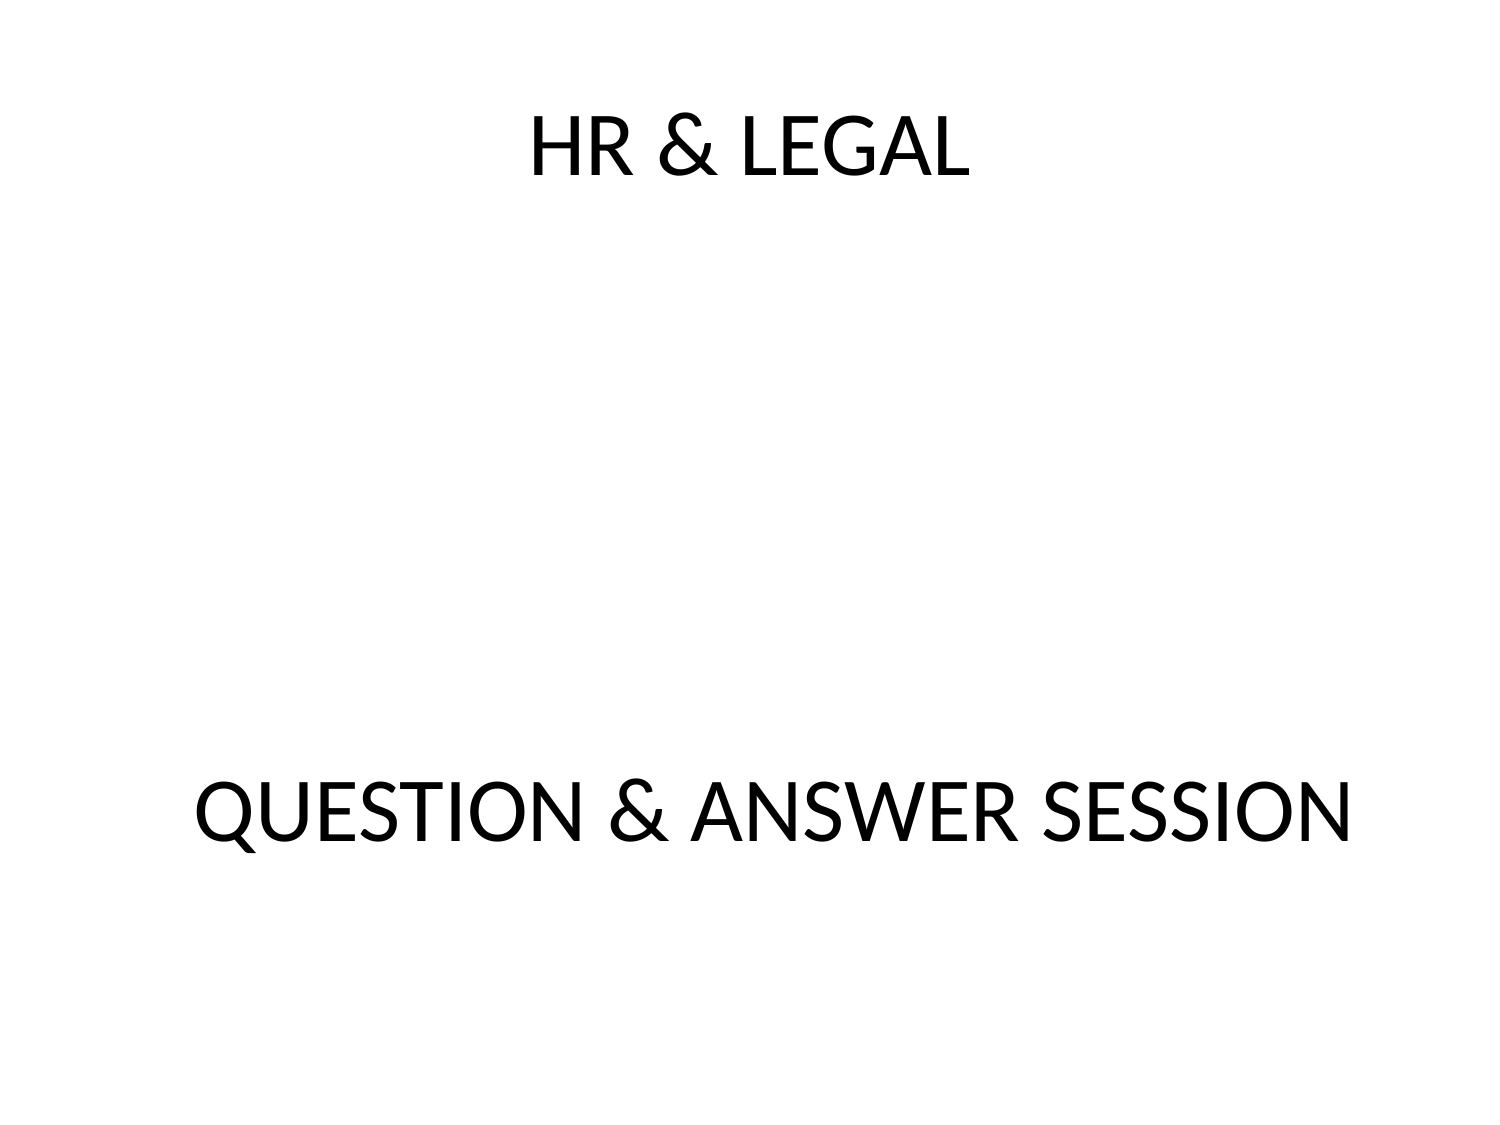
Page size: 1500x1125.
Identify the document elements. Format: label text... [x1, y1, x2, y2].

text_box QUESTION & ANSWER SESSION [137, 683, 1413, 925]
title HR & LEGAL [75, 45, 1425, 233]
